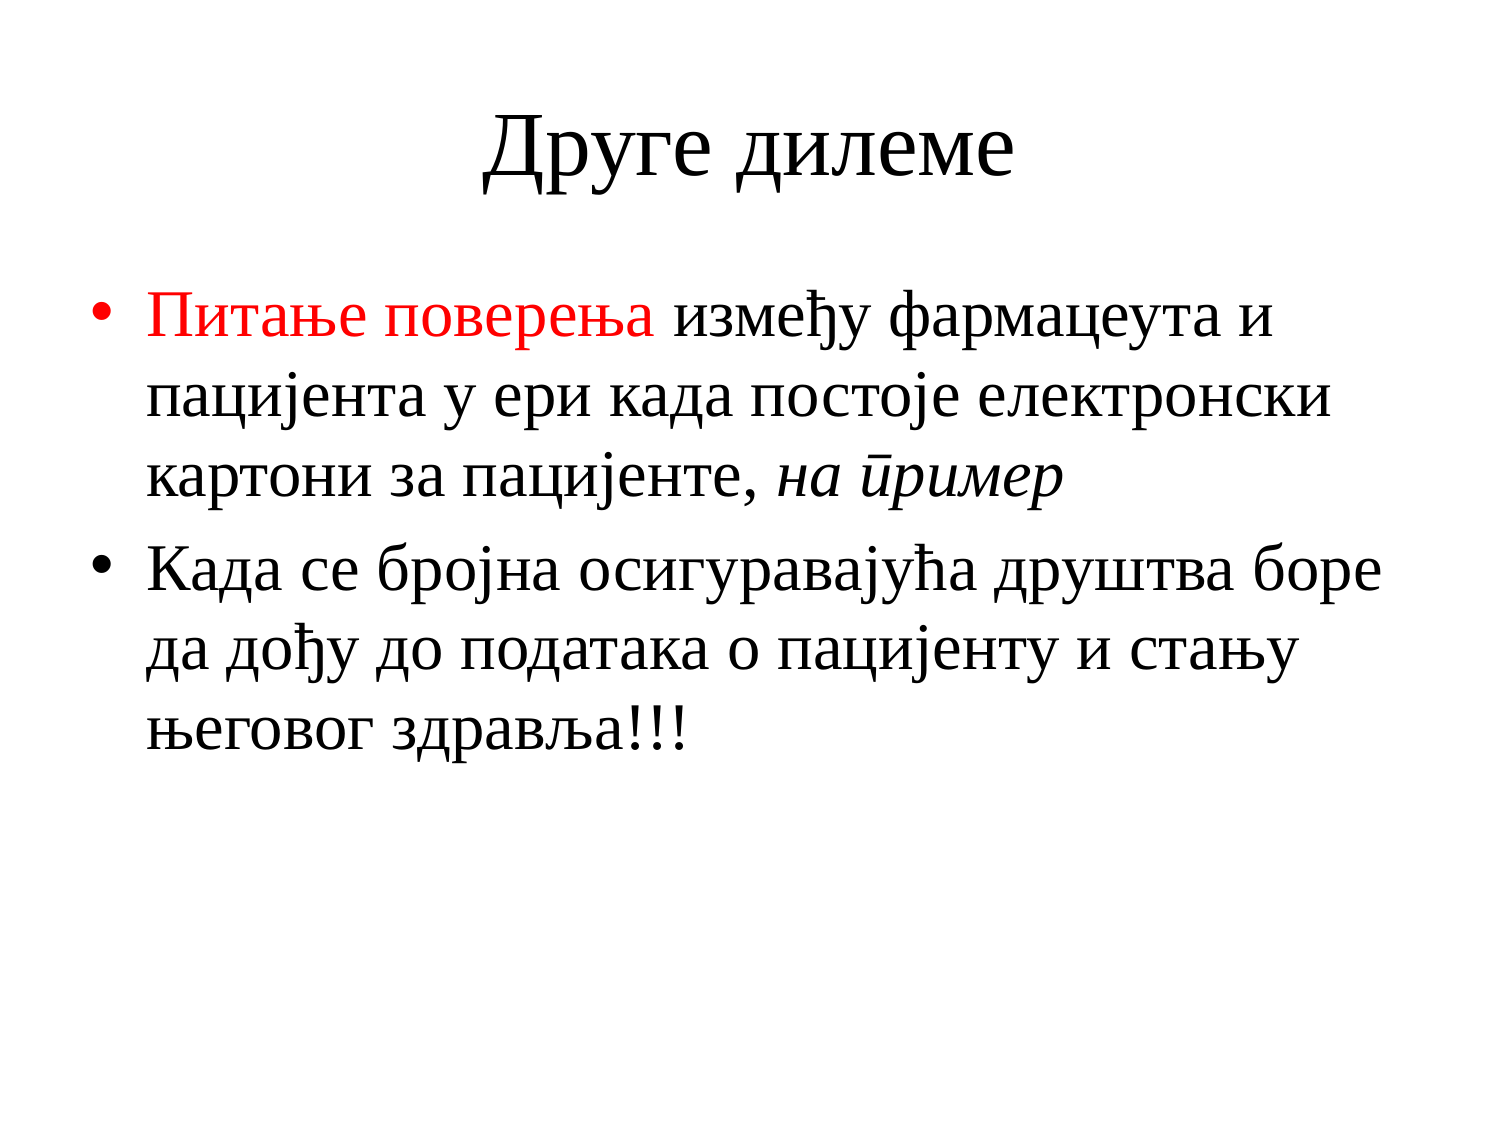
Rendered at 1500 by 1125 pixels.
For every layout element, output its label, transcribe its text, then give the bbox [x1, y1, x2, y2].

list Питање поверења између фармацеута и пацијента у ери када постоје електронски картони за пацијенте, на пример Када се бројна осигуравајућа друштва боре да дођу до података о пацијенту и стању његовог здравља!!! [75, 262, 1425, 1005]
title Друге дилеме [75, 45, 1425, 233]
